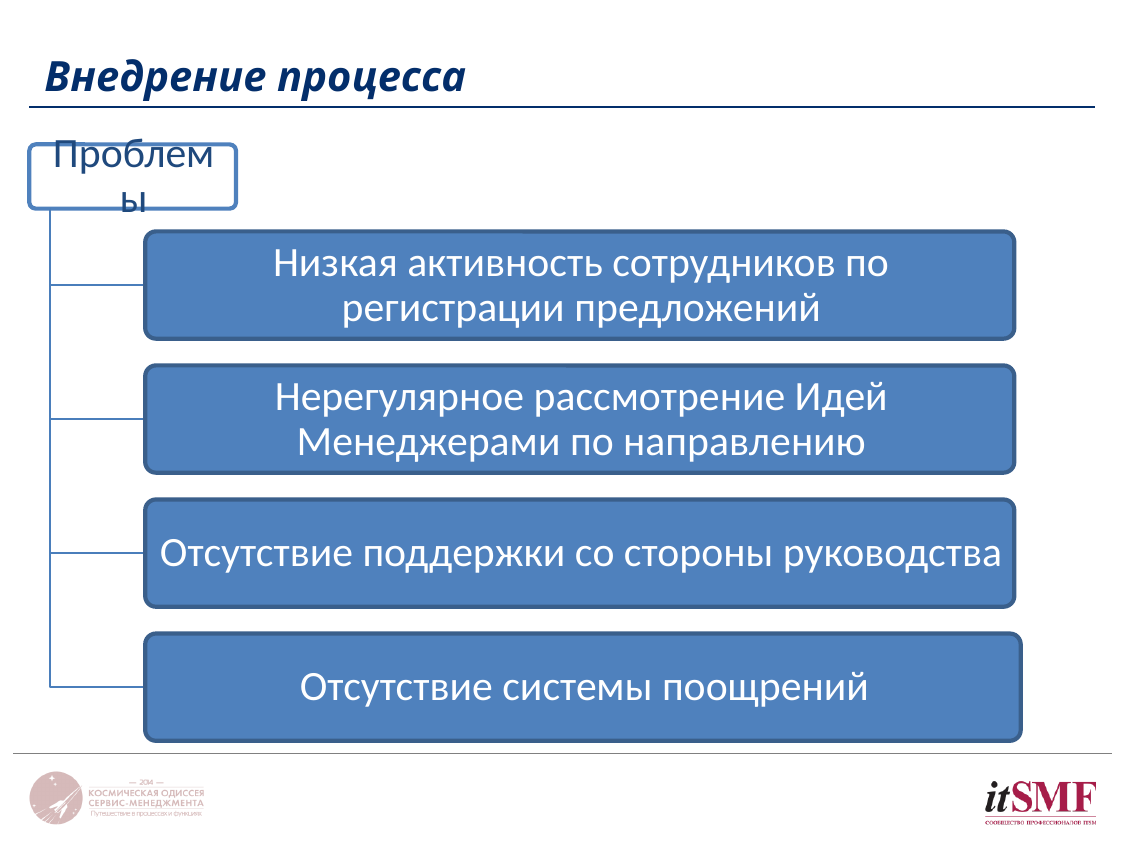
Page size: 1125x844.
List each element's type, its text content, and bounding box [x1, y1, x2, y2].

title Внедрение процесса [29, 33, 1096, 115]
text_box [29, 140, 1096, 742]
picture [985, 781, 1096, 825]
